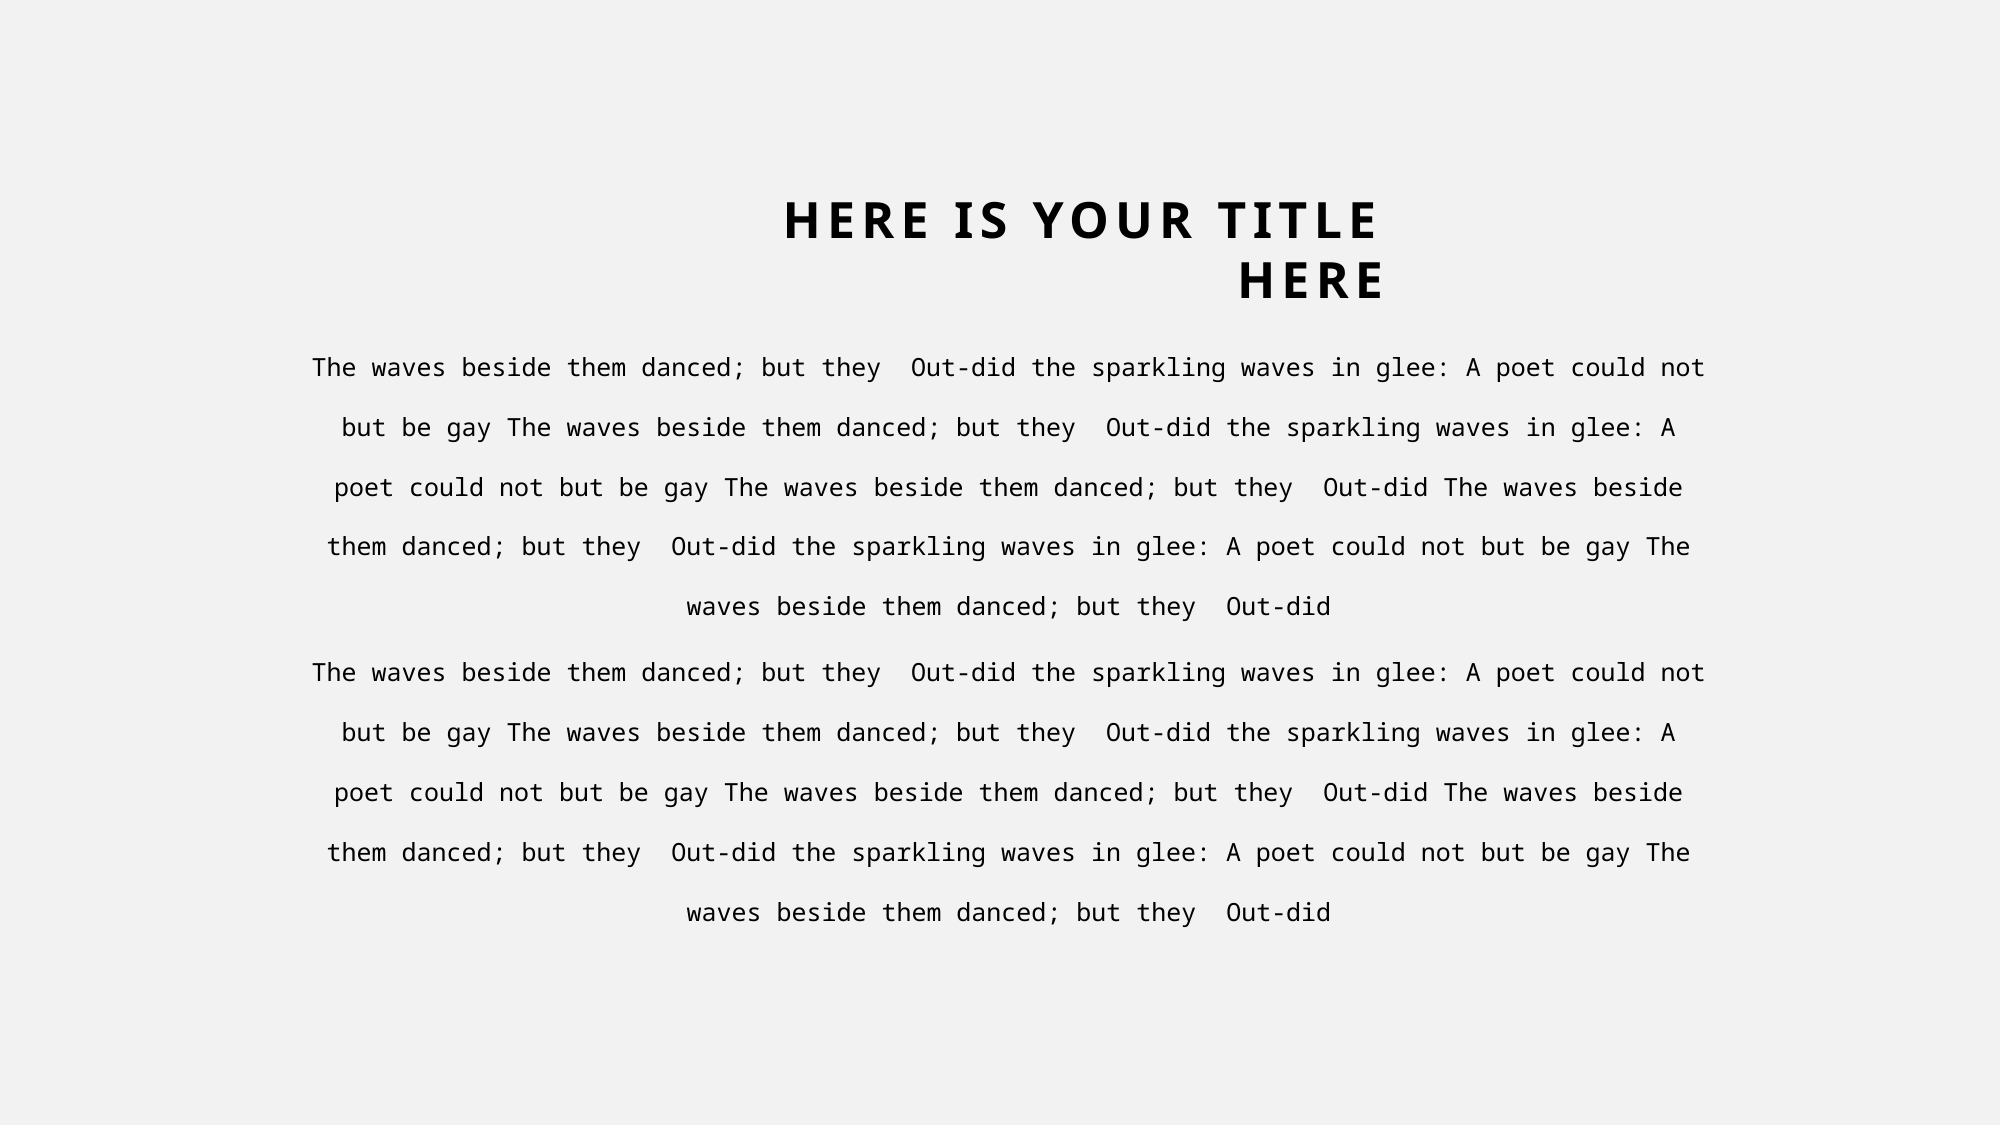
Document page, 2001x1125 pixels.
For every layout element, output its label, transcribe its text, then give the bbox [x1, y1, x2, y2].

text_box HERE IS YOUR TITLE HERE [620, 181, 1398, 313]
text_box The waves beside them danced; but they Out-did the sparkling waves in glee: A poet could not but be gay The waves beside them danced; but they Out-did the sparkling waves in glee: A poet could not but be gay The waves beside them danced; but they Out-did The waves beside them danced; but they Out-did the sparkling waves in glee: A poet could not but be gay The waves beside them danced; but they Out-did [296, 619, 1722, 934]
text_box The waves beside them danced; but they Out-did the sparkling waves in glee: A poet could not but be gay The waves beside them danced; but they Out-did the sparkling waves in glee: A poet could not but be gay The waves beside them danced; but they Out-did The waves beside them danced; but they Out-did the sparkling waves in glee: A poet could not but be gay The waves beside them danced; but they Out-did [296, 313, 1722, 619]
